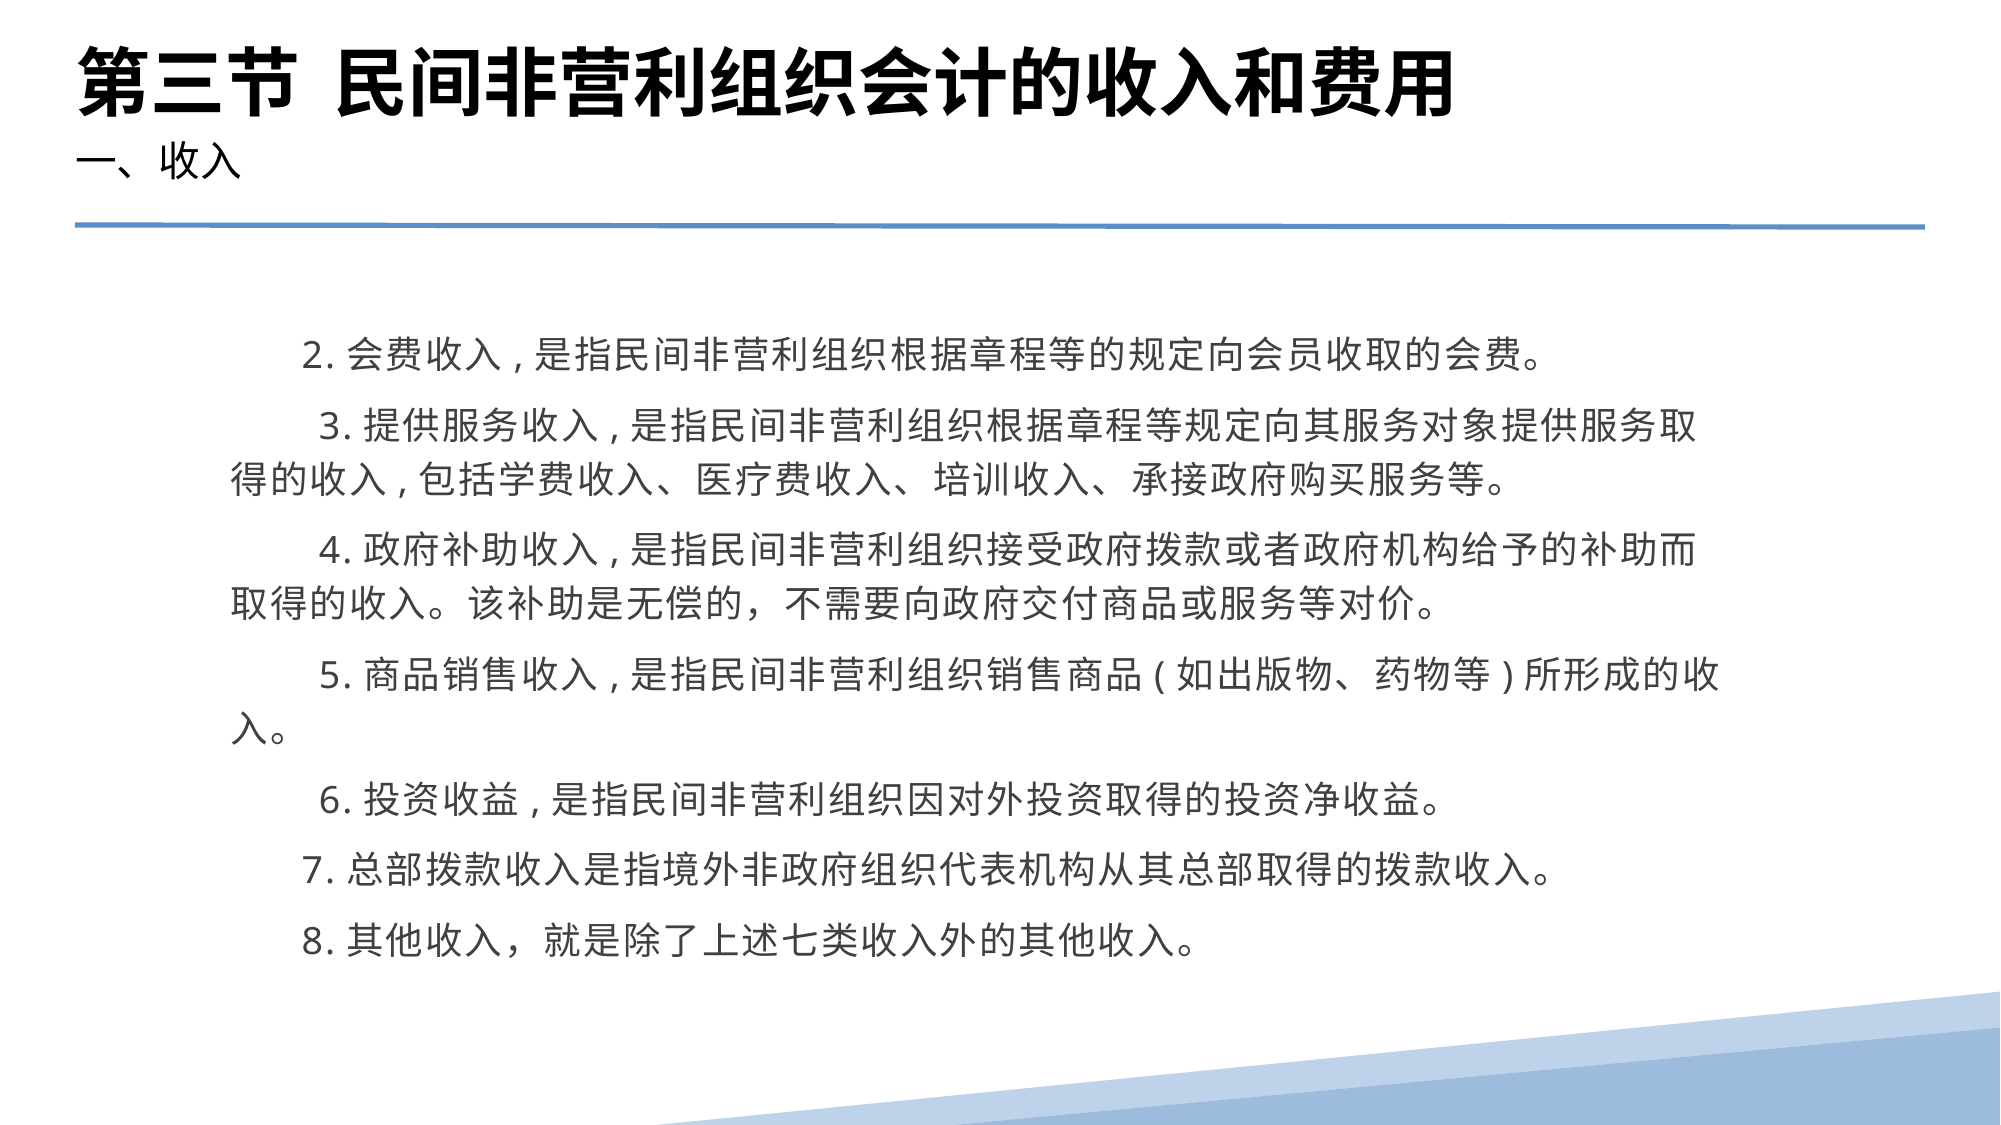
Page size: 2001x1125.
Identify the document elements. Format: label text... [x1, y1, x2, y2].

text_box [656, 991, 2000, 1125]
text_box 第三节 民间非营利组织会计的收入和费用 [75, 24, 1925, 124]
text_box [74, 224, 1925, 228]
text_box 一、收入 [75, 124, 1925, 200]
text_box 2.会费收入,是指民间非营利组织根据章程等的规定向会员收取的会费。 3.提供服务收入,是指民间非营利组织根据章程等规定向其服务对象提供服务取得的收入,包括学费收入、医疗费收入、培训收入、承接政府购买服务等。 4.政府补助收入,是指民间非营利组织接受政府拨款或者政府机构给予的补助而取得的收入。该补助是无偿的，不需要向政府交付商品或服务等对价。 5.商品销售收入,是指民间非营利组织销售商品(如出版物、药物等)所形成的收入。 6.投资收益,是指民间非营利组织因对外投资取得的投资净收益。 7.总部拨款收入是指境外非政府组织代表机构从其总部取得的拨款收入。 8.其他收入，就是除了上述七类收入外的其他收入。 [220, 273, 1740, 1012]
